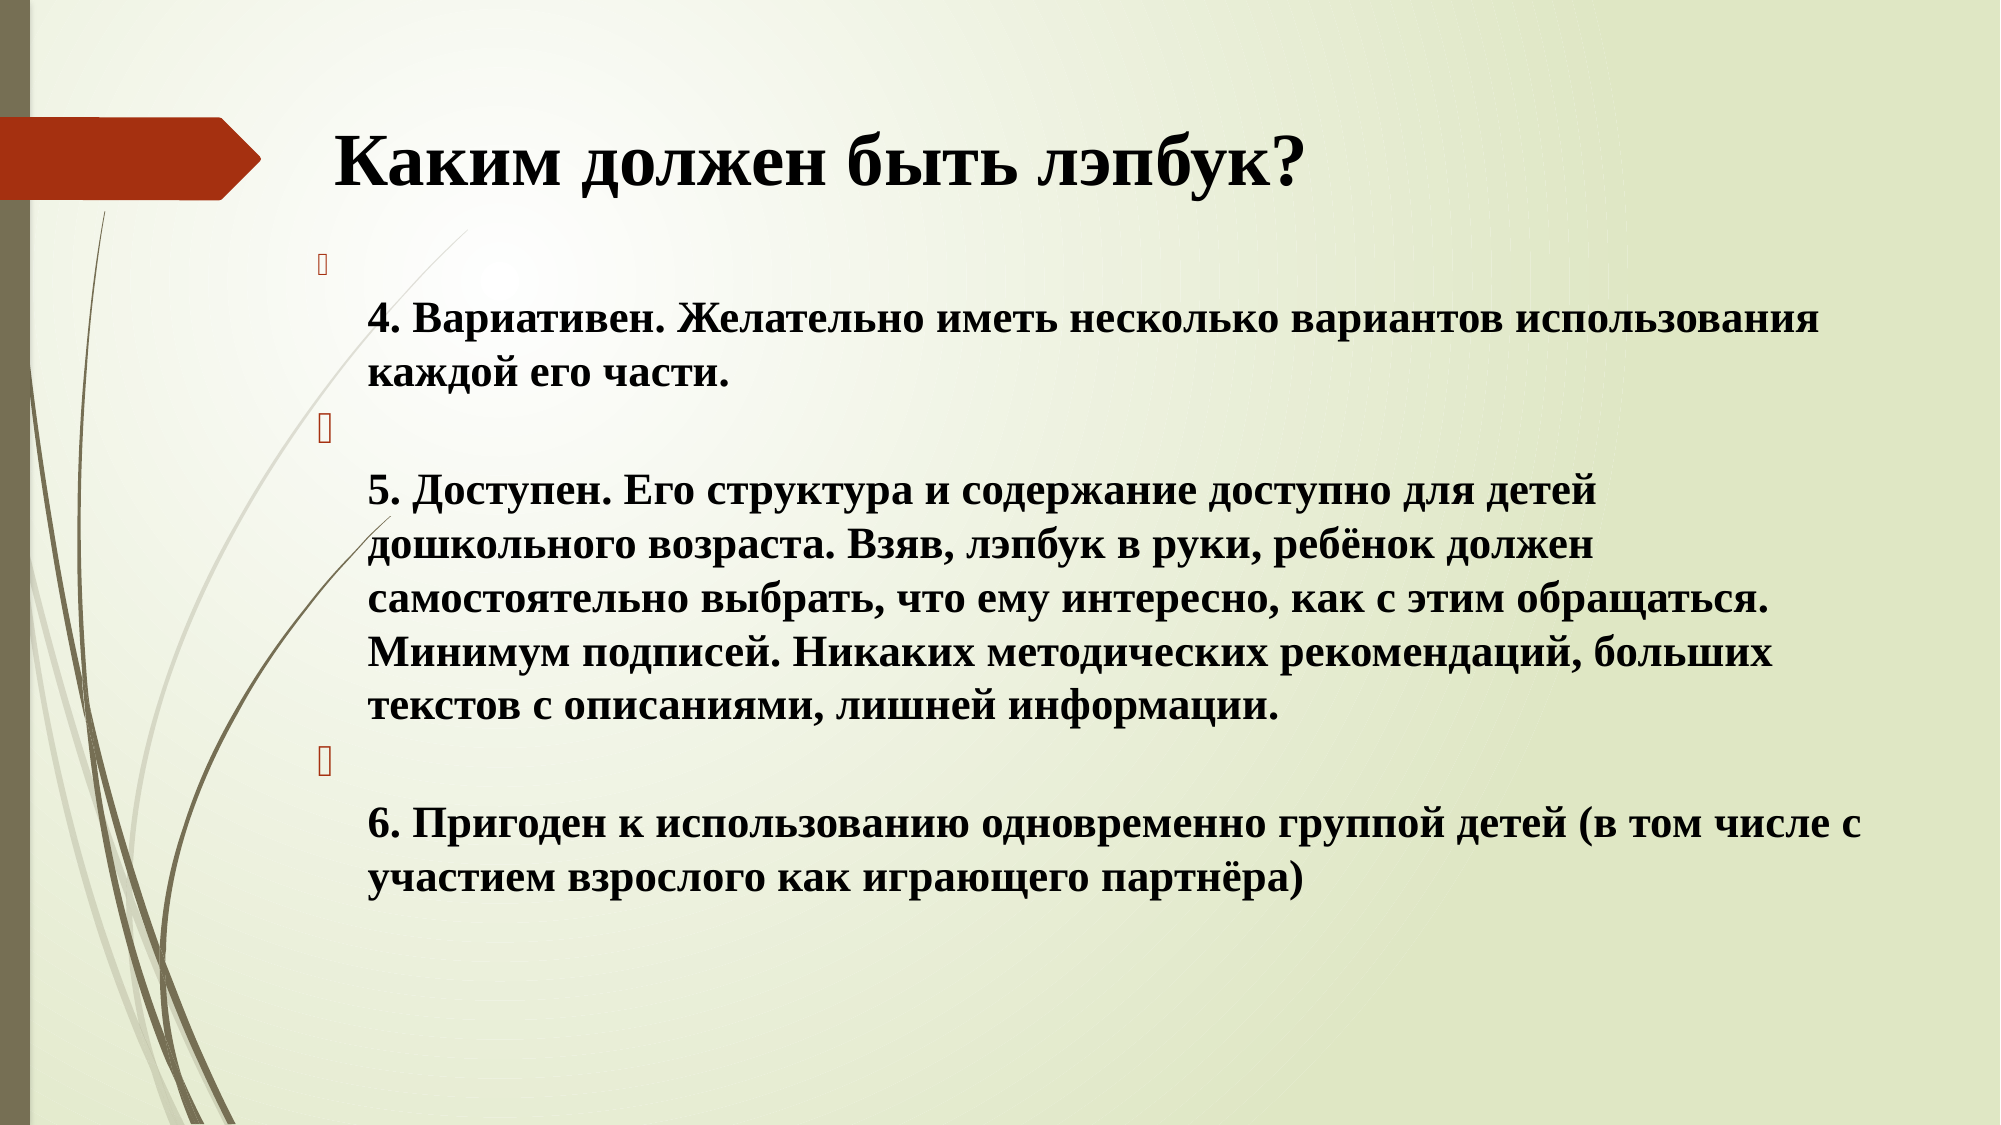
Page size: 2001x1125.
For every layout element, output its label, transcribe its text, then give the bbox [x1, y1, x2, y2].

title Каким должен быть лэпбук? [319, 102, 1888, 241]
list 4. Вариативен. Желательно иметь несколько вариантов использования каждой его части. 5. Доступен. Его структура и содержание доступно для детей дошкольного возраста. Взяв, лэпбук в руки, ребёнок должен самостоятельно выбрать, что ему интересно, как с этим обращаться. Минимум подписей. Никаких методических рекомендаций, больших текстов с описаниями, лишней информации. 6. Пригоден к использованию одновременно группой детей (в том числе с участием взрослого как играющего партнёра) [302, 241, 1888, 970]
